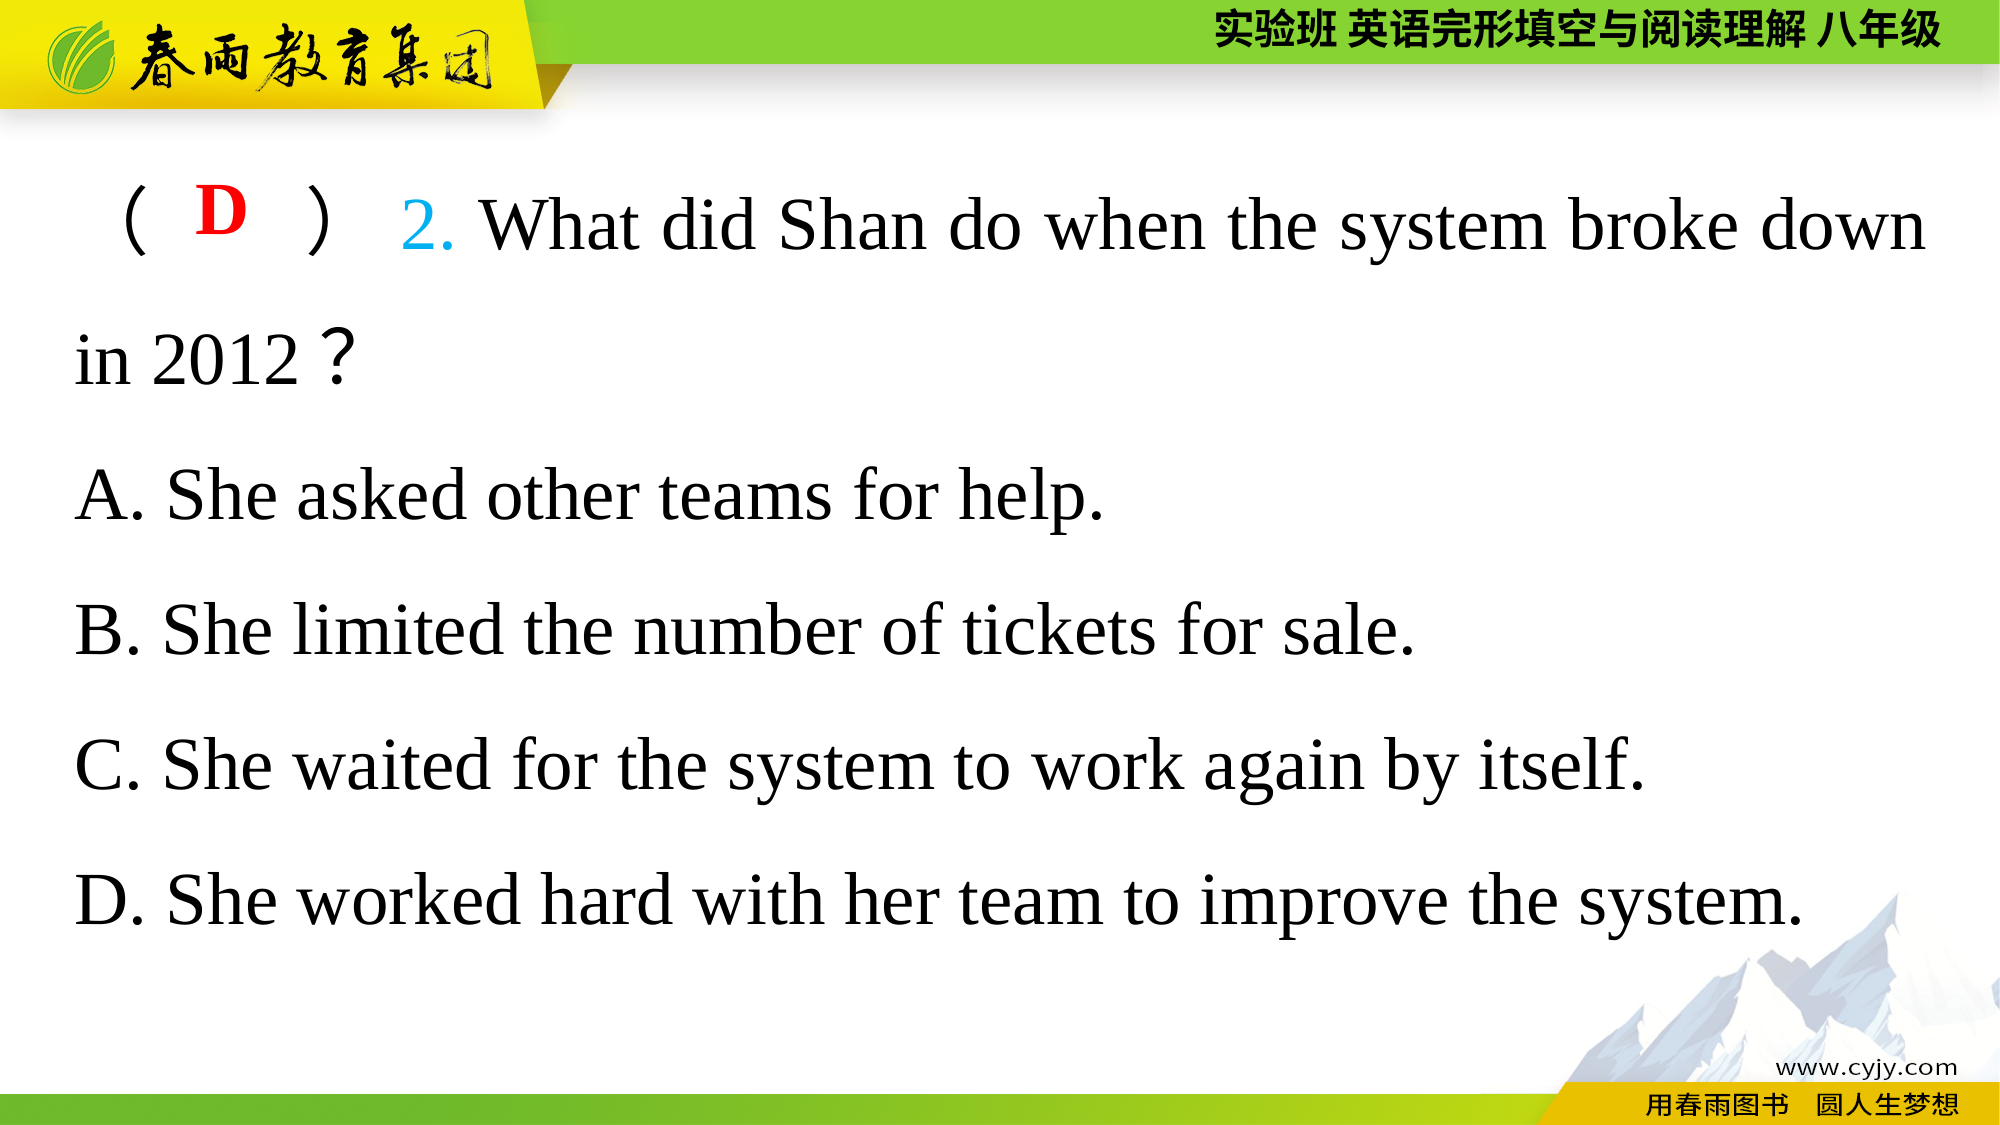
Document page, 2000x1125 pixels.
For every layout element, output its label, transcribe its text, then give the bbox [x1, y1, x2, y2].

list （ ）2. What did Shan do when the system broke down in 2012？ A. She asked other teams for help. B. She limited the number of tickets for sale. C. She waited for the system to work again by itself. D. She worked hard with her team to improve the system. [59, 122, 1944, 956]
picture [0, 0, 2000, 1125]
text_box D [181, 151, 266, 257]
